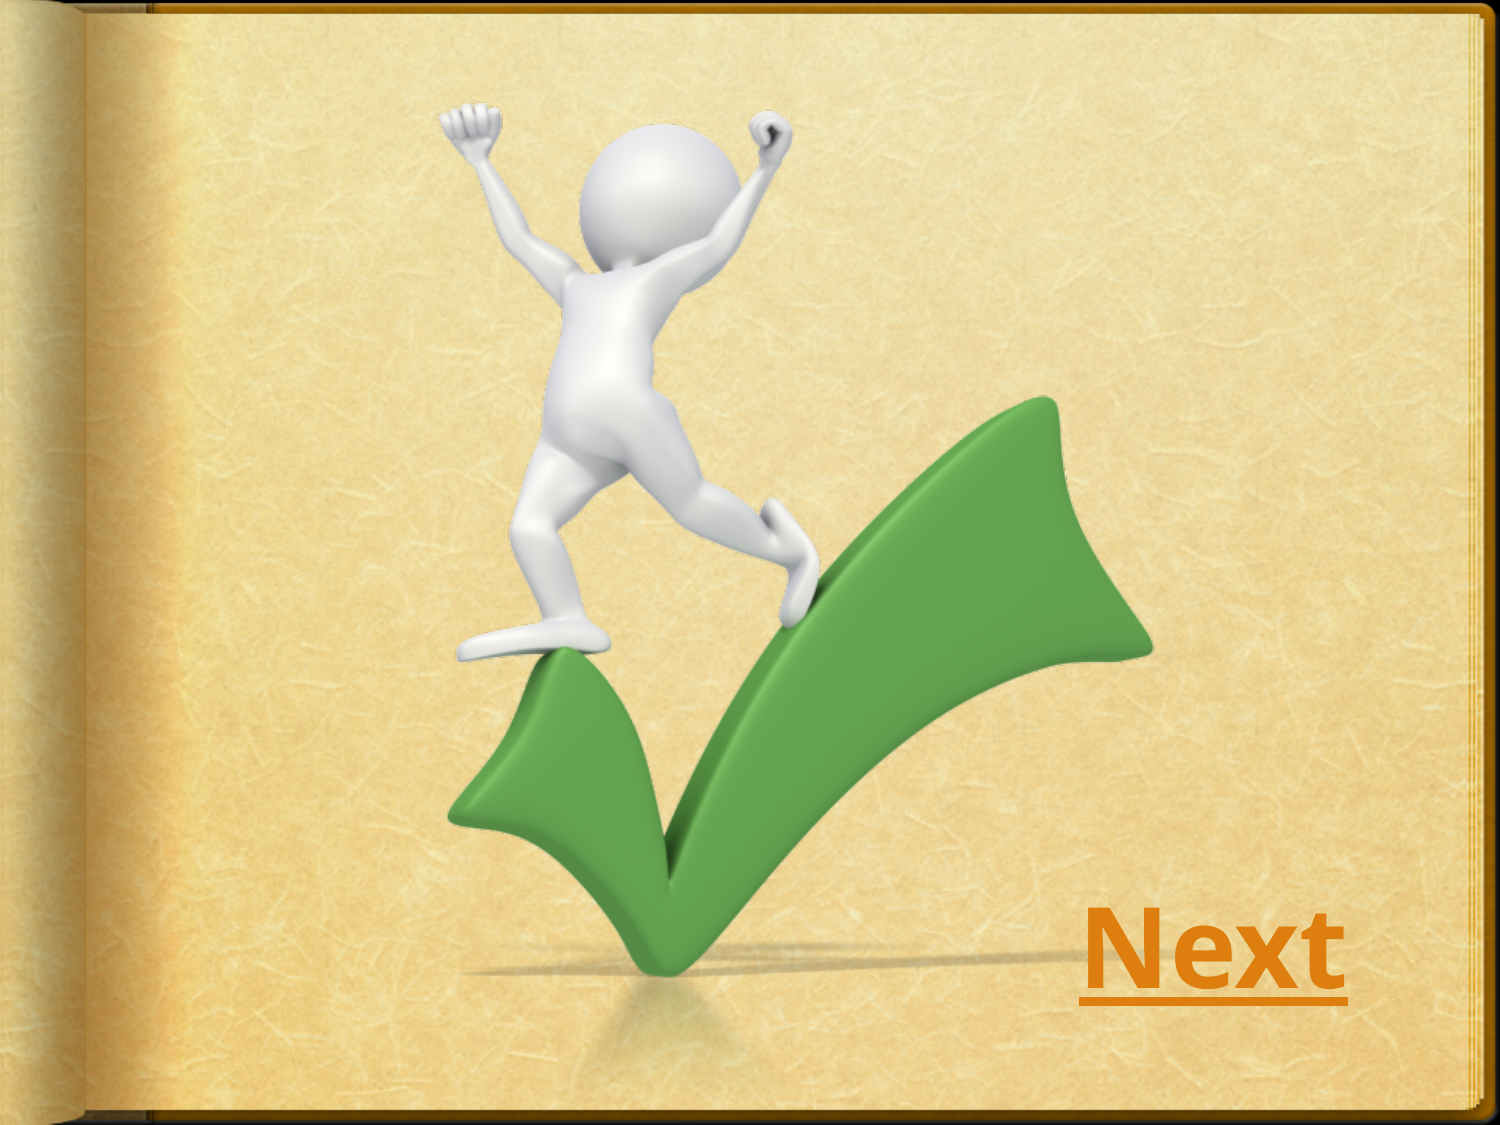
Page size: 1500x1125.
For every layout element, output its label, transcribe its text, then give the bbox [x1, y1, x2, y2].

picture [0, 0, 1500, 1125]
text_box Next [1215, 869, 1364, 1038]
